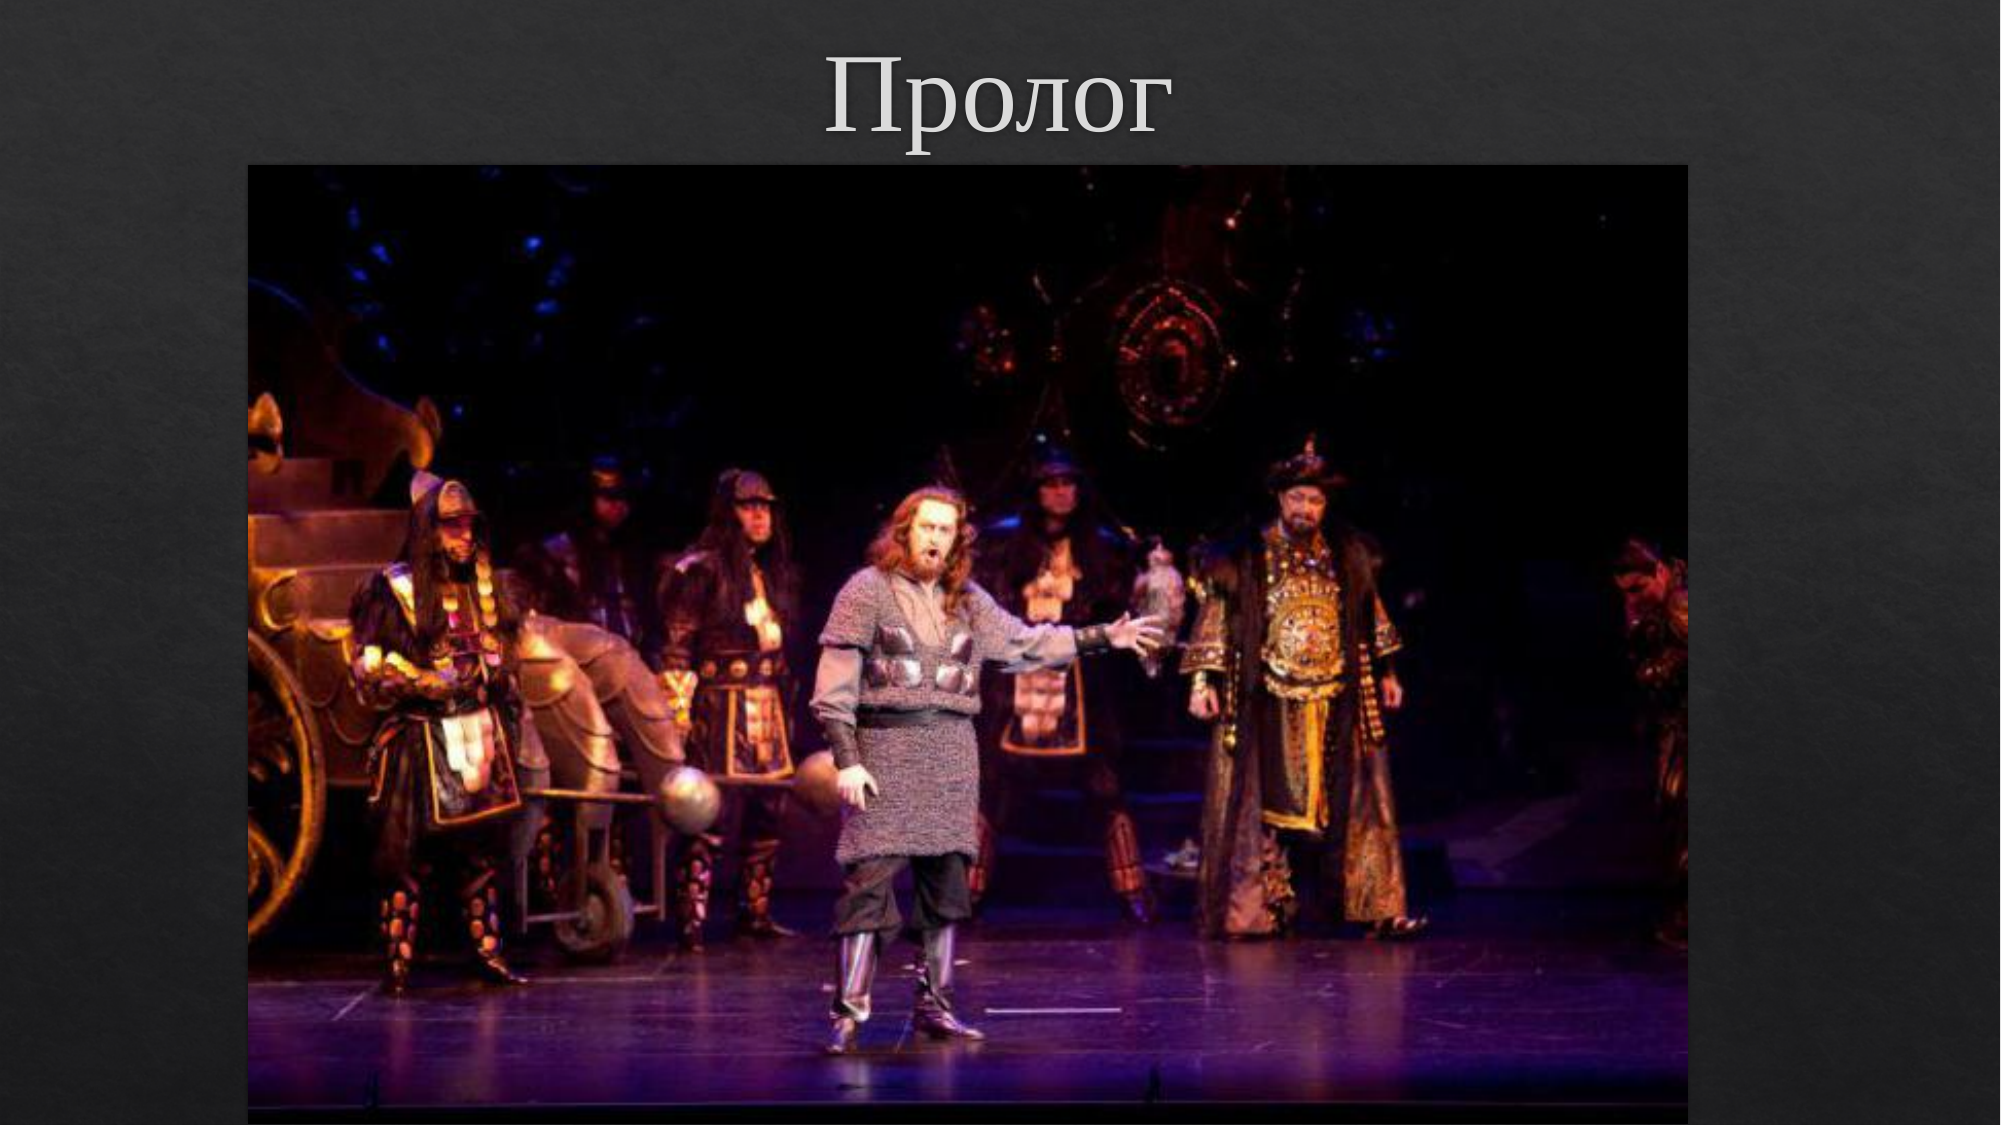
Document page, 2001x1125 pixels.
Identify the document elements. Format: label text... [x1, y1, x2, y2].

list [248, 165, 1688, 1124]
title Пролог [150, 6, 1849, 166]
